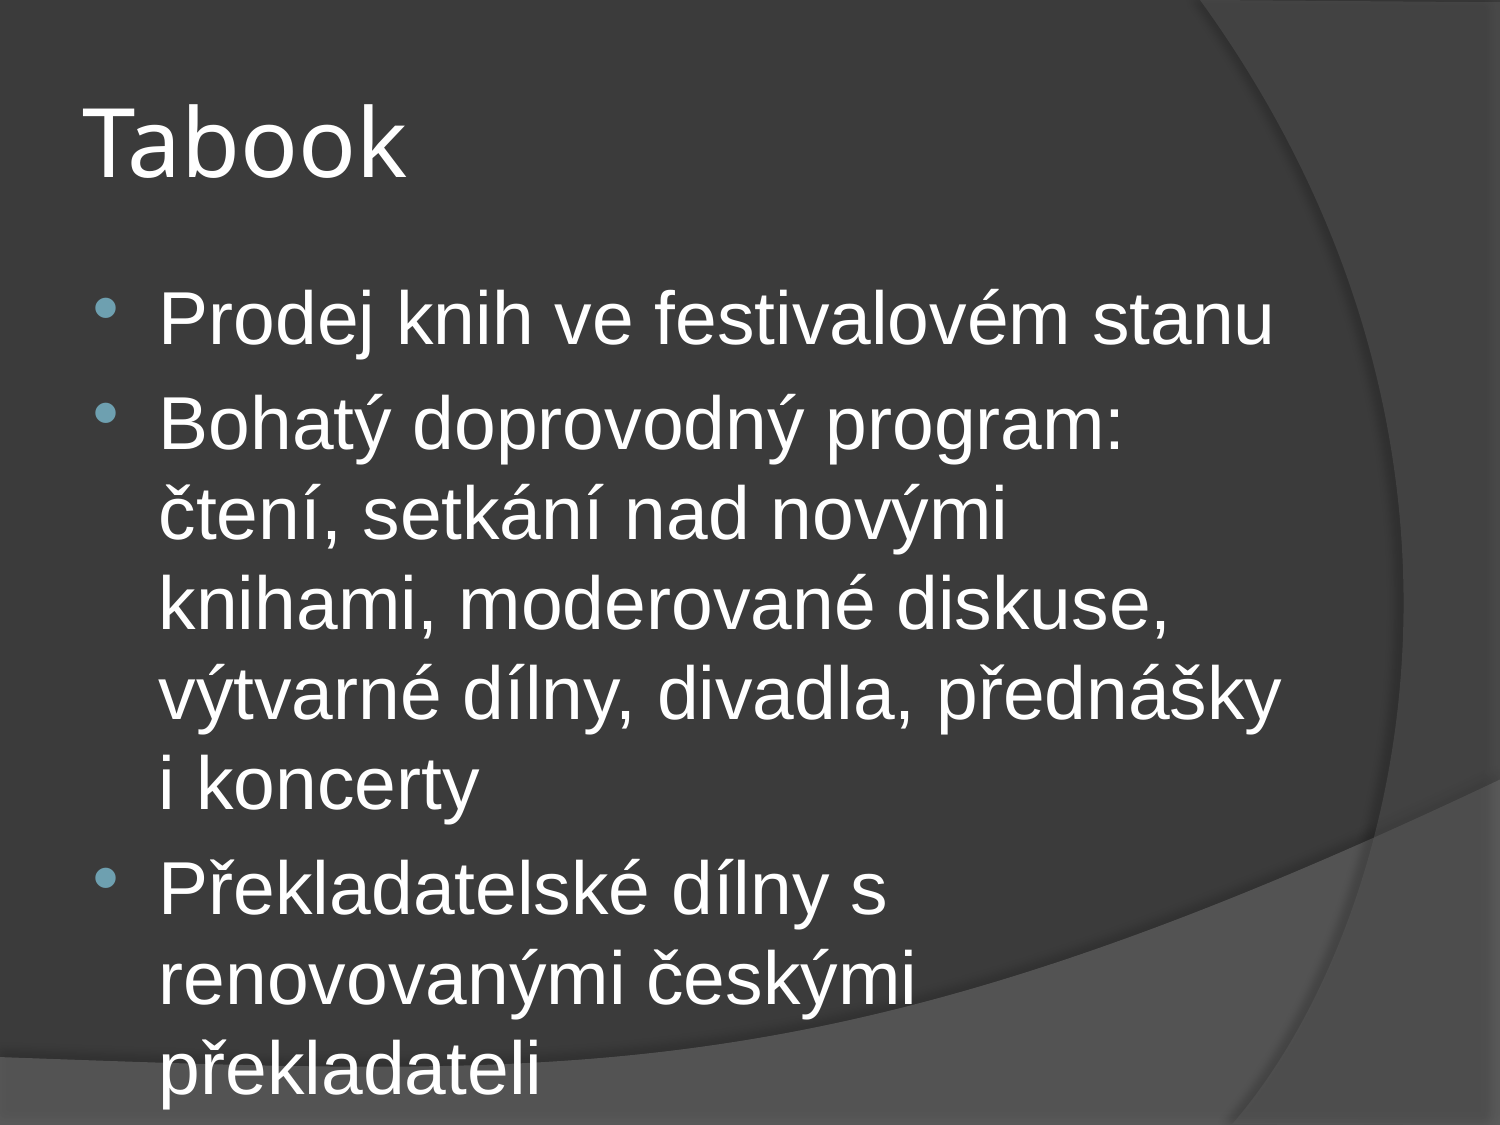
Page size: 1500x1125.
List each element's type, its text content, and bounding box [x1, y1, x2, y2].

list Prodej knih ve festivalovém stanu Bohatý doprovodný program: čtení, setkání nad novými knihami, moderované diskuse, výtvarné dílny, divadla, přednášky i koncerty Překladatelské dílny s renovovanými českými překladateli [75, 262, 1300, 1005]
title Tabook [75, 45, 1300, 233]
